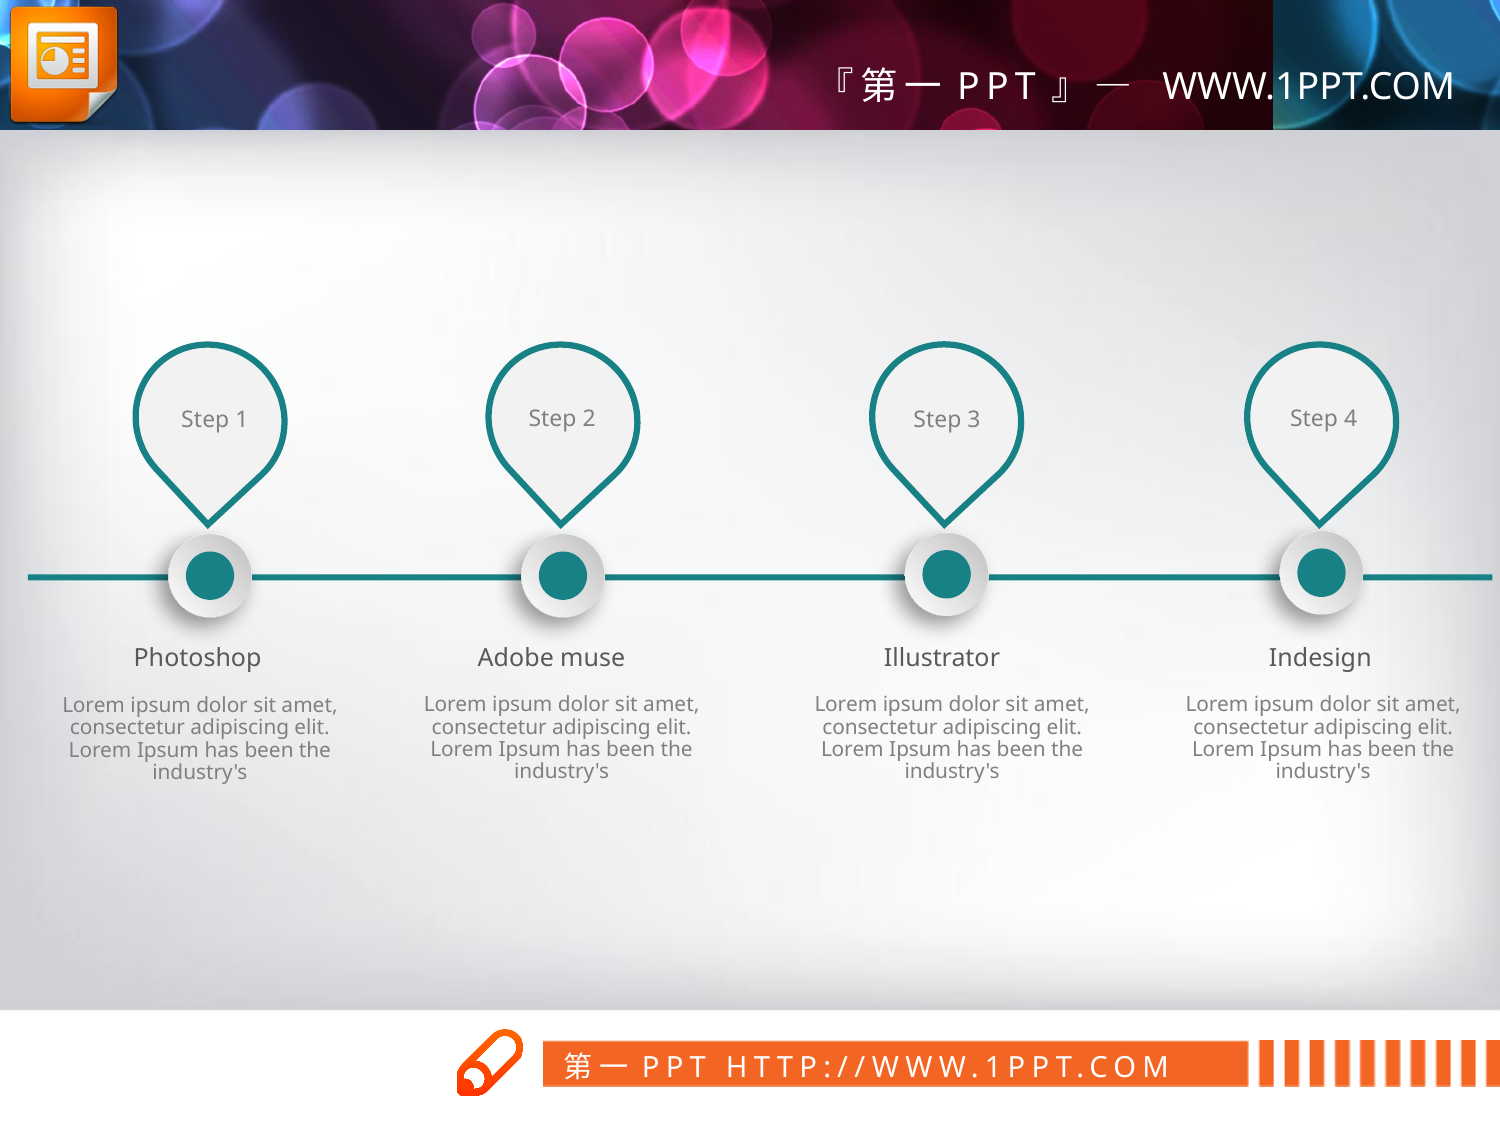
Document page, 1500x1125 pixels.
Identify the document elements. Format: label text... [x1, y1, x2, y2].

text_box [994, 574, 1258, 581]
text_box [1247, 344, 1397, 525]
text_box Step 2 [513, 395, 612, 439]
picture [0, 0, 1500, 1012]
text_box [872, 344, 1022, 525]
text_box [135, 344, 285, 525]
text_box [1279, 530, 1364, 615]
text_box Adobe muse [462, 633, 661, 679]
text_box [257, 574, 500, 581]
text_box Lorem ipsum dolor sit amet, consectetur adipiscing elit. Lorem Ipsum has been the industry's [28, 686, 371, 781]
text_box [488, 344, 638, 525]
text_box Photoshop [118, 633, 302, 679]
text_box Illustrator [869, 634, 1052, 679]
text_box [610, 574, 884, 581]
text_box Indesign [1254, 633, 1437, 679]
text_box Step 1 [166, 397, 264, 440]
text_box Step 3 [898, 397, 996, 440]
text_box Lorem ipsum dolor sit amet, consectetur adipiscing elit. Lorem Ipsum has been the industry's [781, 686, 1124, 781]
text_box Step 4 [1275, 396, 1373, 439]
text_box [168, 533, 252, 618]
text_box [521, 533, 605, 618]
text_box Lorem ipsum dolor sit amet, consectetur adipiscing elit. Lorem Ipsum has been the industry's [390, 686, 733, 781]
text_box [27, 574, 147, 581]
text_box Lorem ipsum dolor sit amet, consectetur adipiscing elit. Lorem Ipsum has been the industry's [1152, 686, 1495, 781]
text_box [904, 532, 989, 617]
text_box [1369, 574, 1493, 581]
picture [543, 1040, 1500, 1087]
